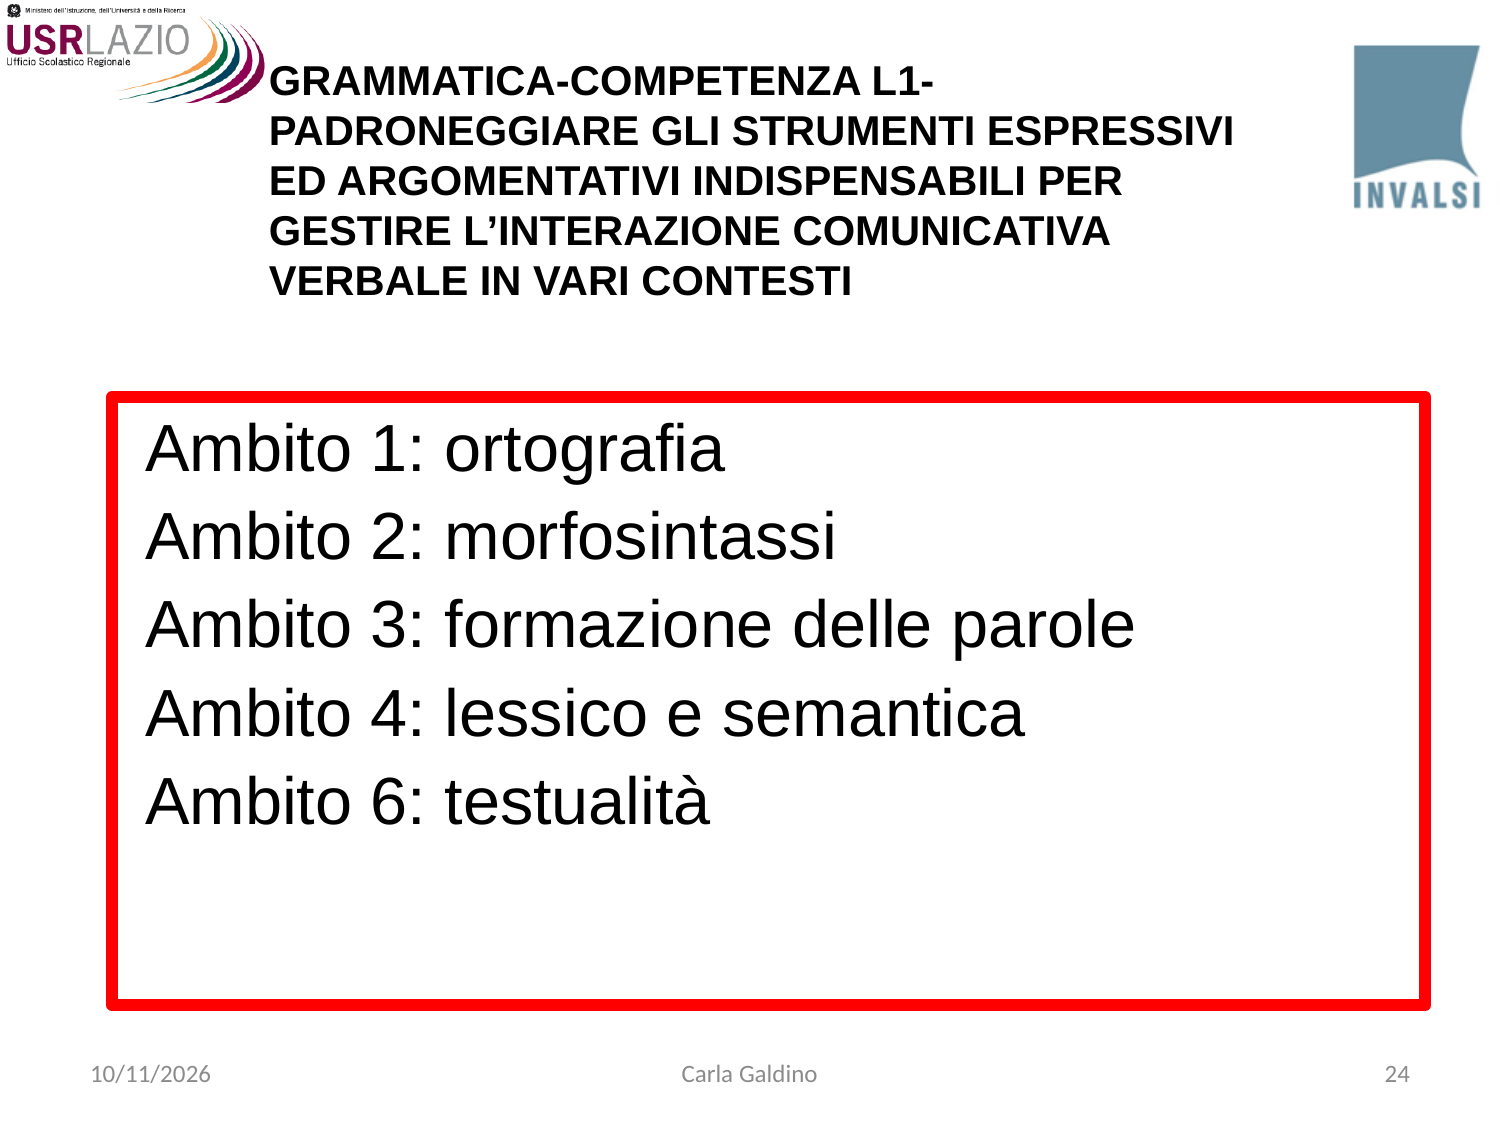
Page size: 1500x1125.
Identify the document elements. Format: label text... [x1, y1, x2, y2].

title GRAMMATICA-COMPETENZA L1-PADRONEGGIARE GLI STRUMENTI ESPRESSIVI ED ARGOMENTATIVI INDISPENSABILI PER GESTIRE L’INTERAZIONE COMUNICATIVA VERBALE IN VARI CONTESTI [253, 42, 1270, 315]
footer Carla Galdino [512, 1042, 988, 1103]
list Ambito 1: ortografia Ambito 2: morfosintassi Ambito 3: formazione delle parole Ambito 4: lessico e semantica Ambito 6: testualità [112, 397, 1425, 1005]
picture [0, 0, 267, 104]
picture [1345, 30, 1500, 224]
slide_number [75, 1042, 425, 1103]
slide_number 24 [1074, 1042, 1425, 1103]
